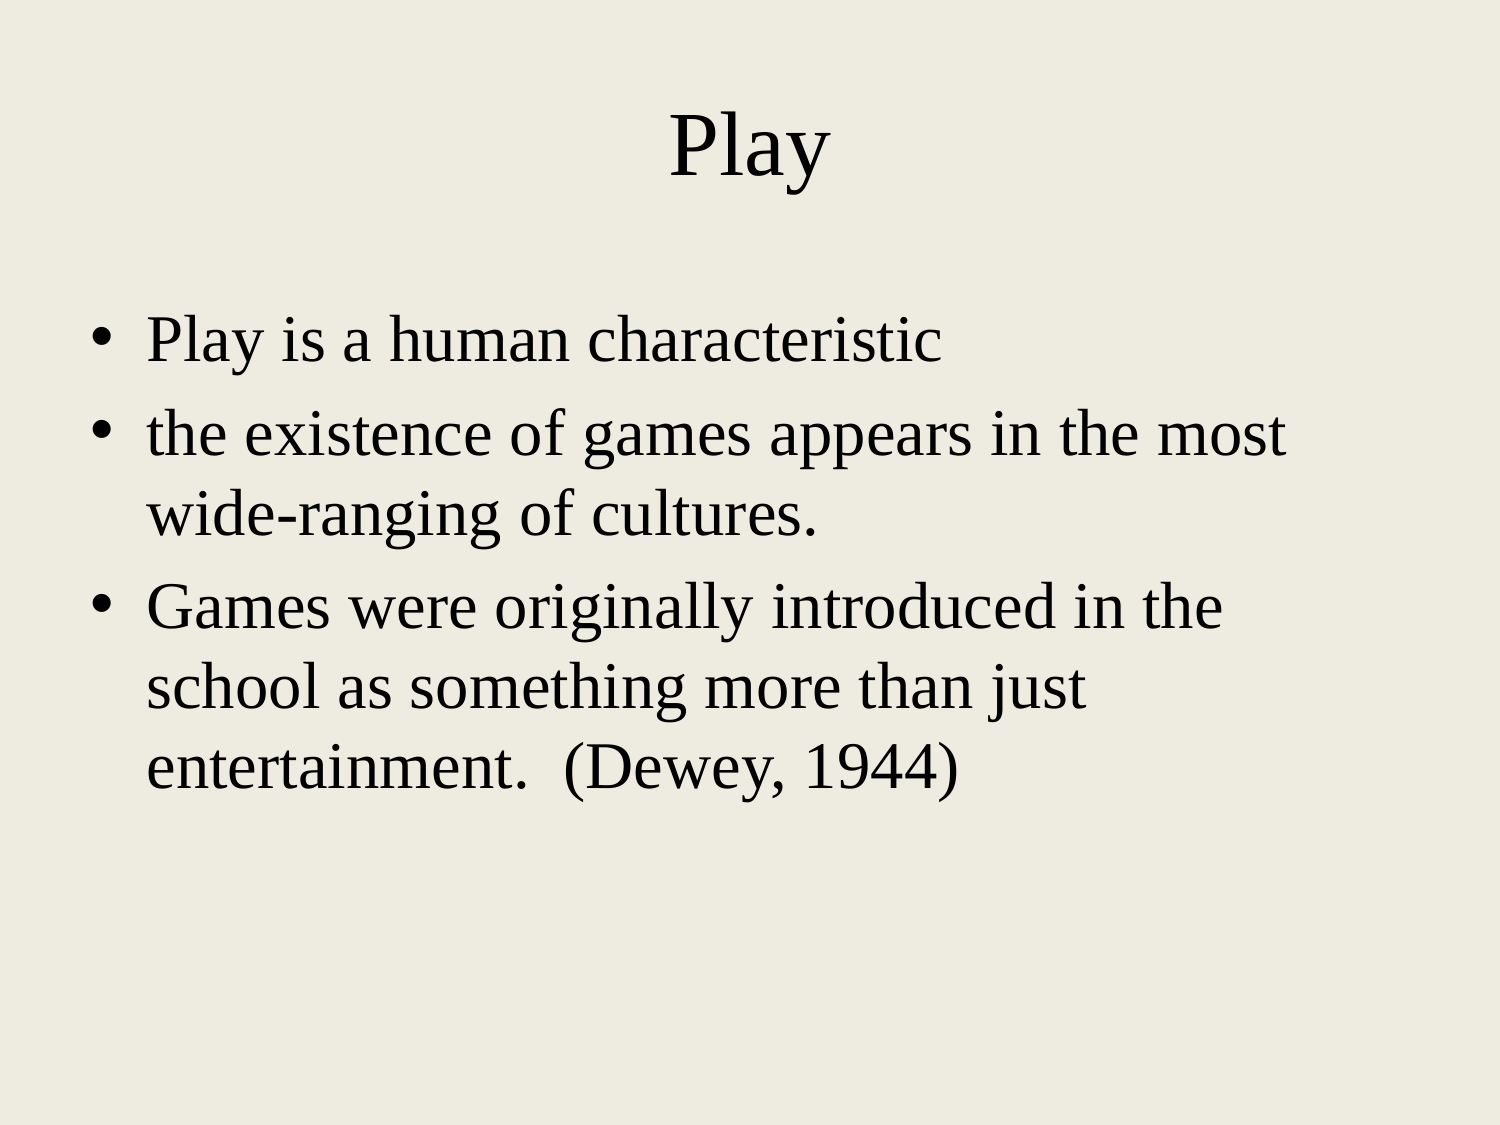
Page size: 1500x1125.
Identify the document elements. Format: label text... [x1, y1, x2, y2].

list Play is a human characteristic the existence of games appears in the most wide-ranging of cultures. Games were originally introduced in the school as something more than just entertainment. (Dewey, 1944) [75, 287, 1425, 1063]
title Play [75, 45, 1425, 233]
